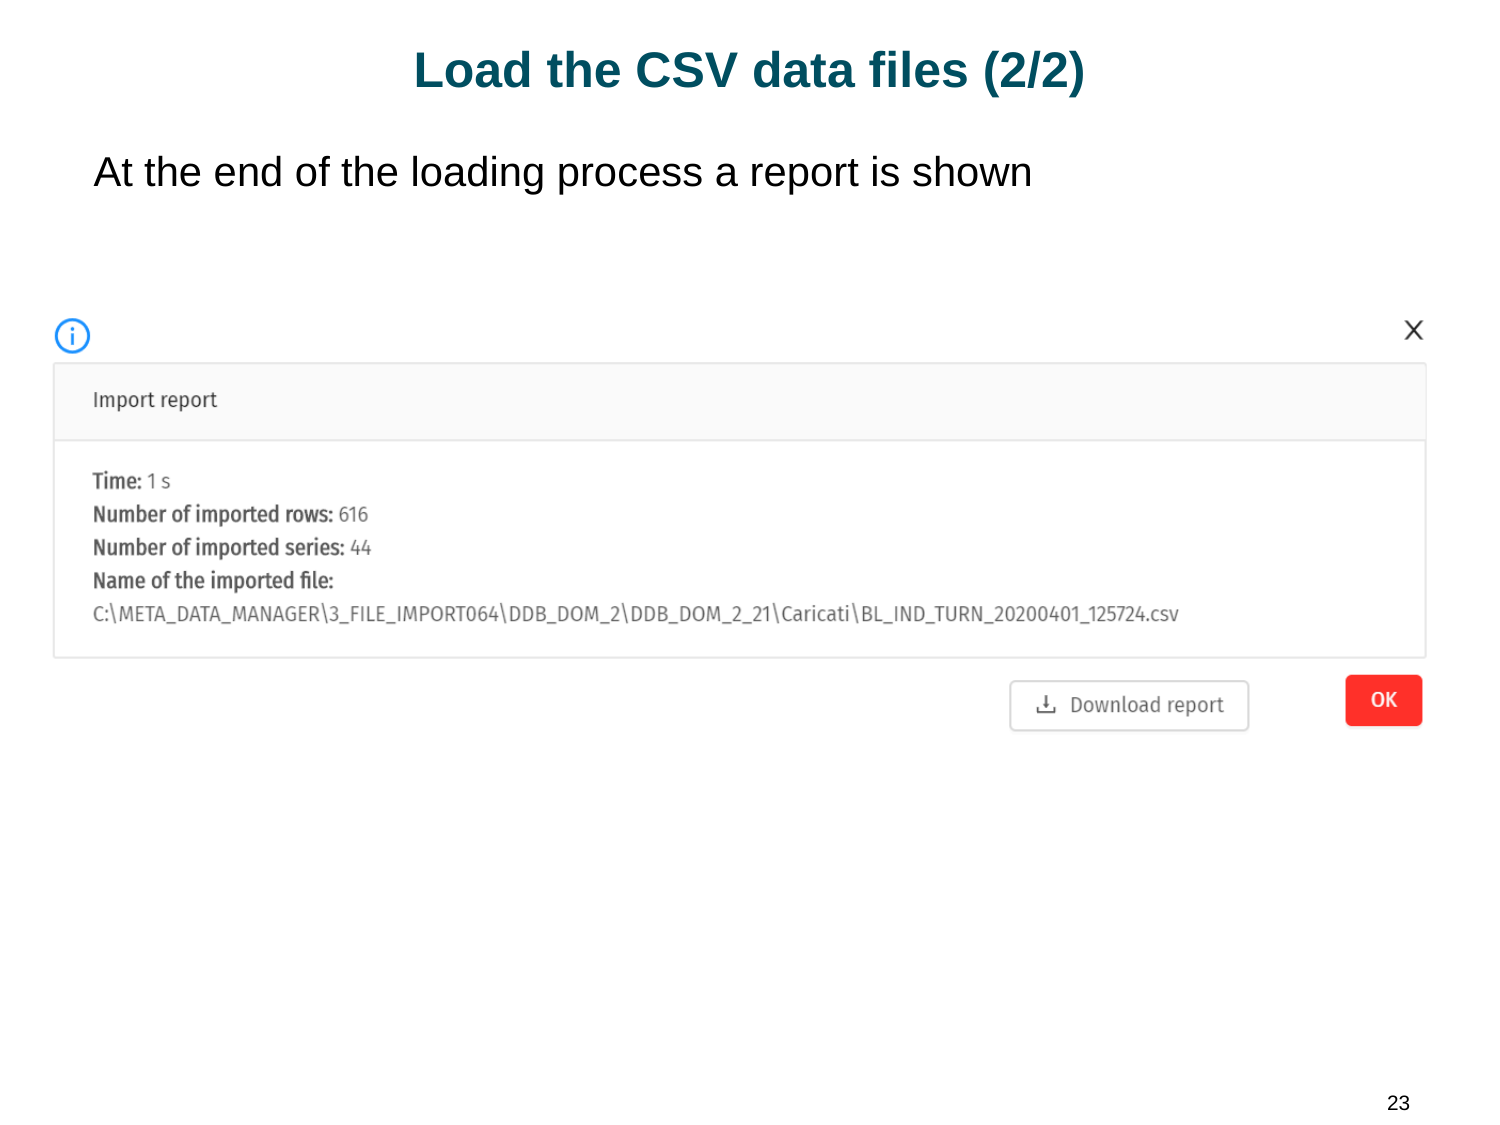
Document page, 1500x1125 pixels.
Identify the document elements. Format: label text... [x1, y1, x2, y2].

text_box At the end of the loading process a report is shown [78, 137, 1431, 203]
title Load the CSV data files (2/2) [75, 19, 1425, 116]
picture [40, 314, 1431, 739]
slide_number 23 [1074, 1082, 1425, 1125]
